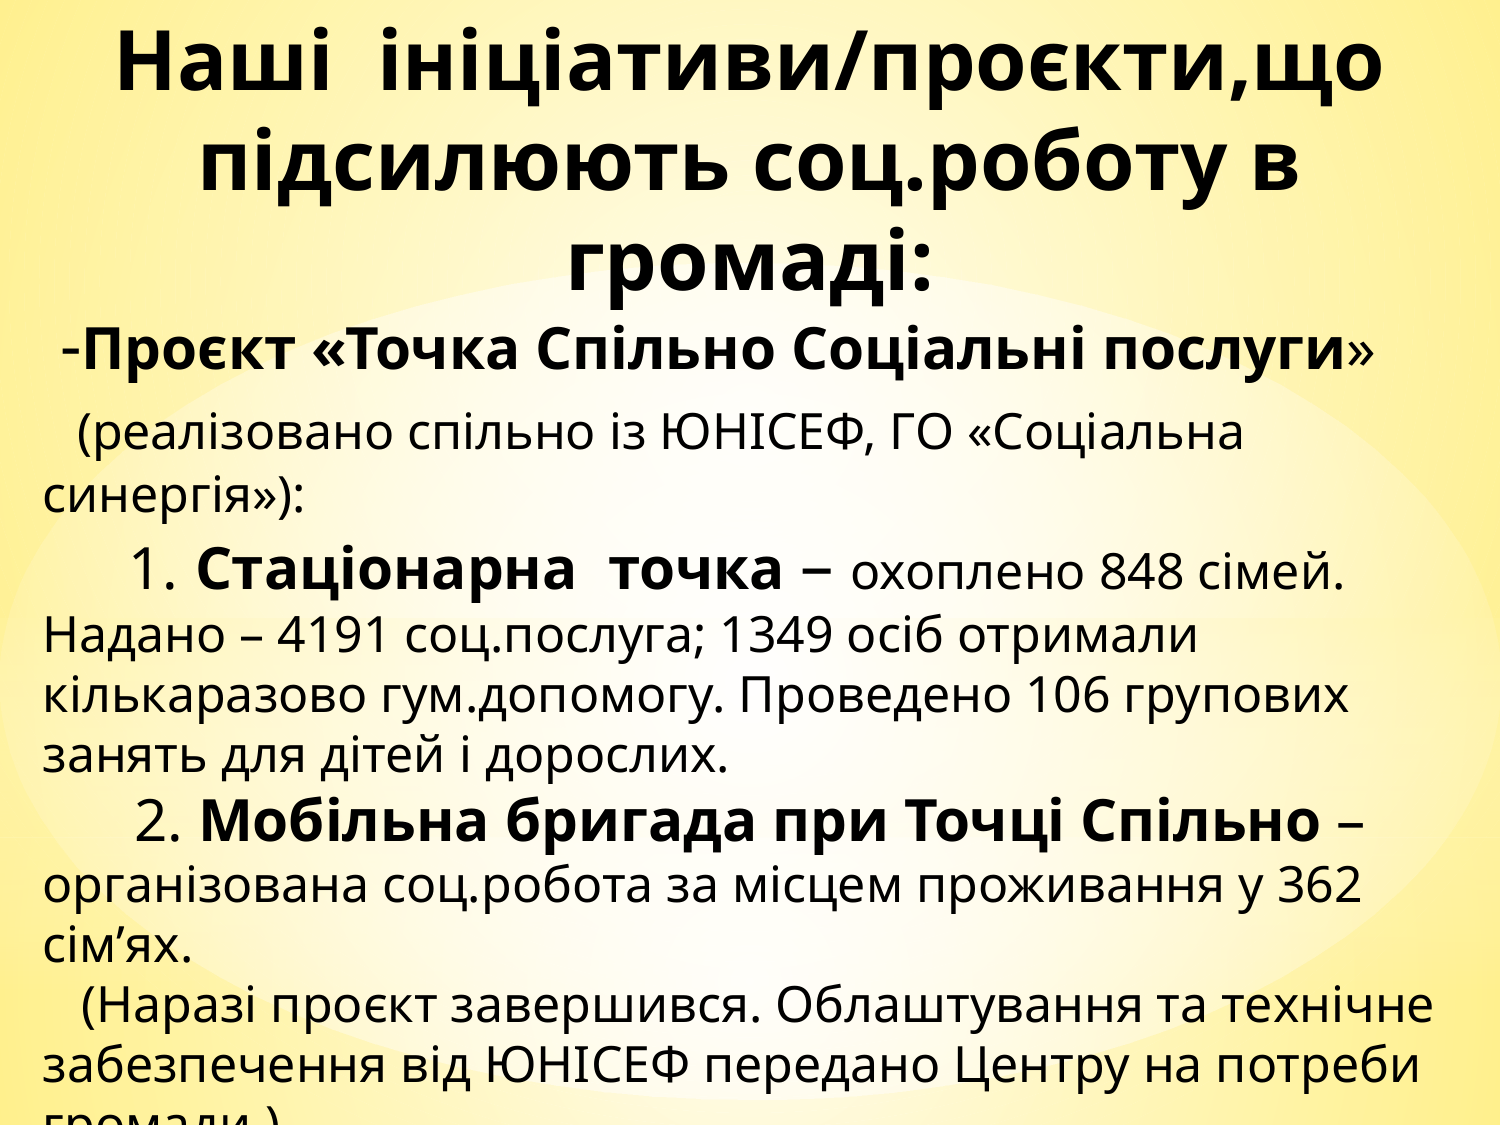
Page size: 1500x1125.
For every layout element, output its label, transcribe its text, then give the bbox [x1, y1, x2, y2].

text_box -Проєкт «Точка Спільно Соціальні послуги» (реалізовано спільно із ЮНІСЕФ, ГО «Соціальна синергія»): 1. Стаціонарна точка – охоплено 848 сімей. Надано – 4191 соц.послуга; 1349 осіб отримали кількаразово гум.допомогу. Проведено 106 групових занять для дітей і дорослих. 2. Мобільна бригада при Точці Спільно – організована соц.робота за місцем проживання у 362 сім’ях. (Наразі проєкт завершився. Облаштування та технічне забезпечення від ЮНІСЕФ передано Центру на потреби громади.) [27, 295, 1472, 1125]
title Наші ініціативи/проєкти,що підсилюють соц.роботу в громаді: [88, 0, 1412, 295]
